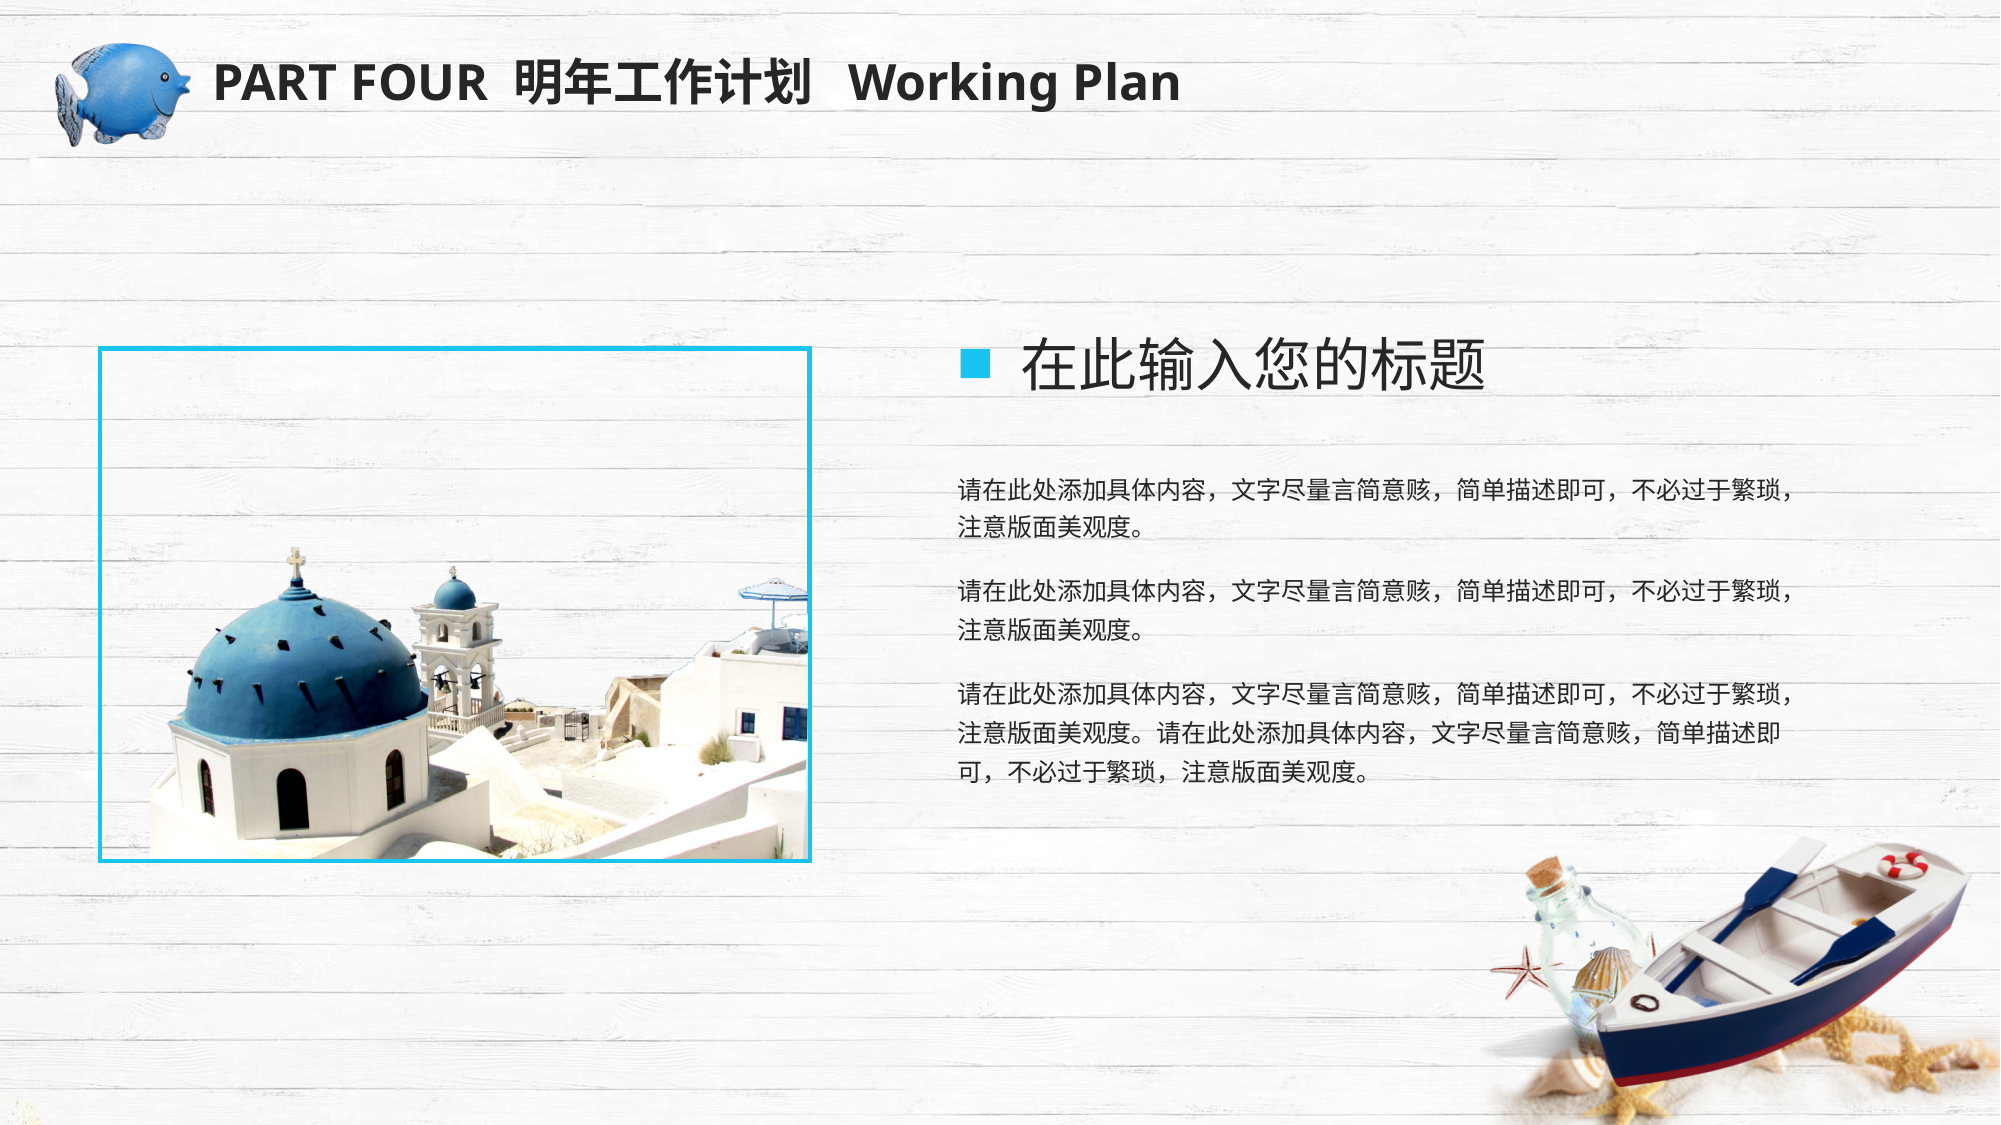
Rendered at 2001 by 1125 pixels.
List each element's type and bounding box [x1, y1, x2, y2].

text_box [1435, 823, 2000, 1125]
picture [0, 0, 2000, 1125]
